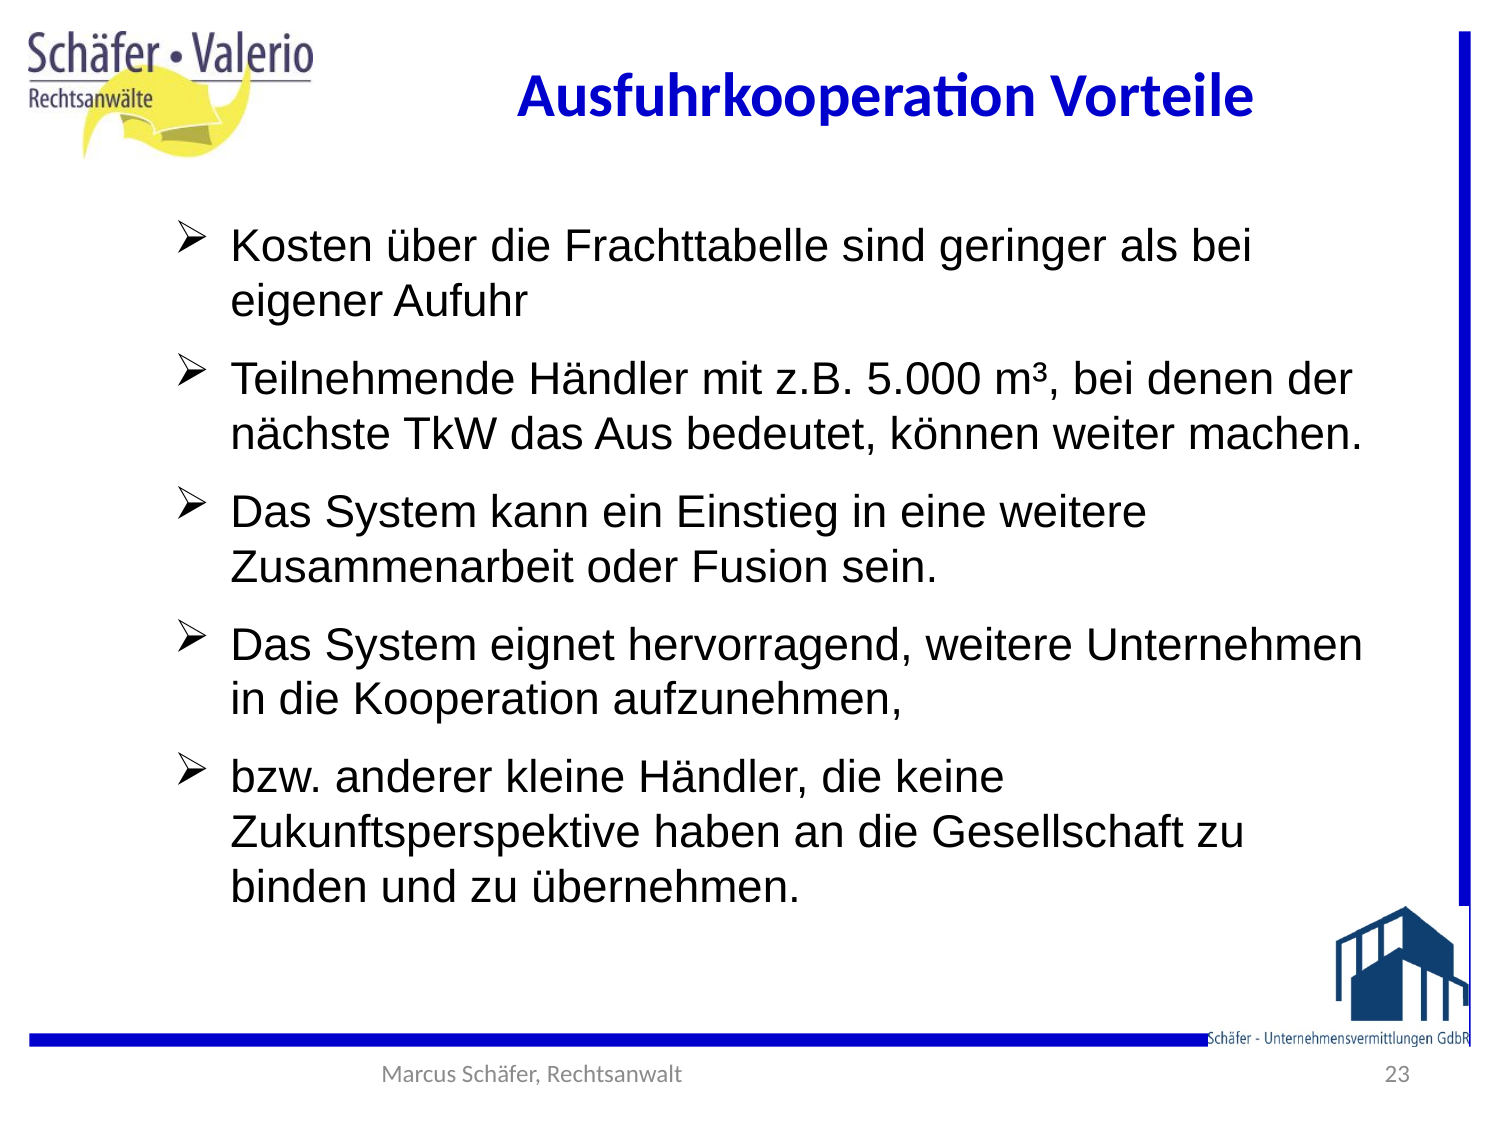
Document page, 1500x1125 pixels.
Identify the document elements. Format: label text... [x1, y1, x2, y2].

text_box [29, 31, 1471, 1048]
picture [1208, 905, 1470, 1048]
slide_number 23 [1074, 1055, 1425, 1103]
picture [28, 31, 314, 160]
footer Marcus Schäfer, Rechtsanwalt [76, 1055, 988, 1103]
